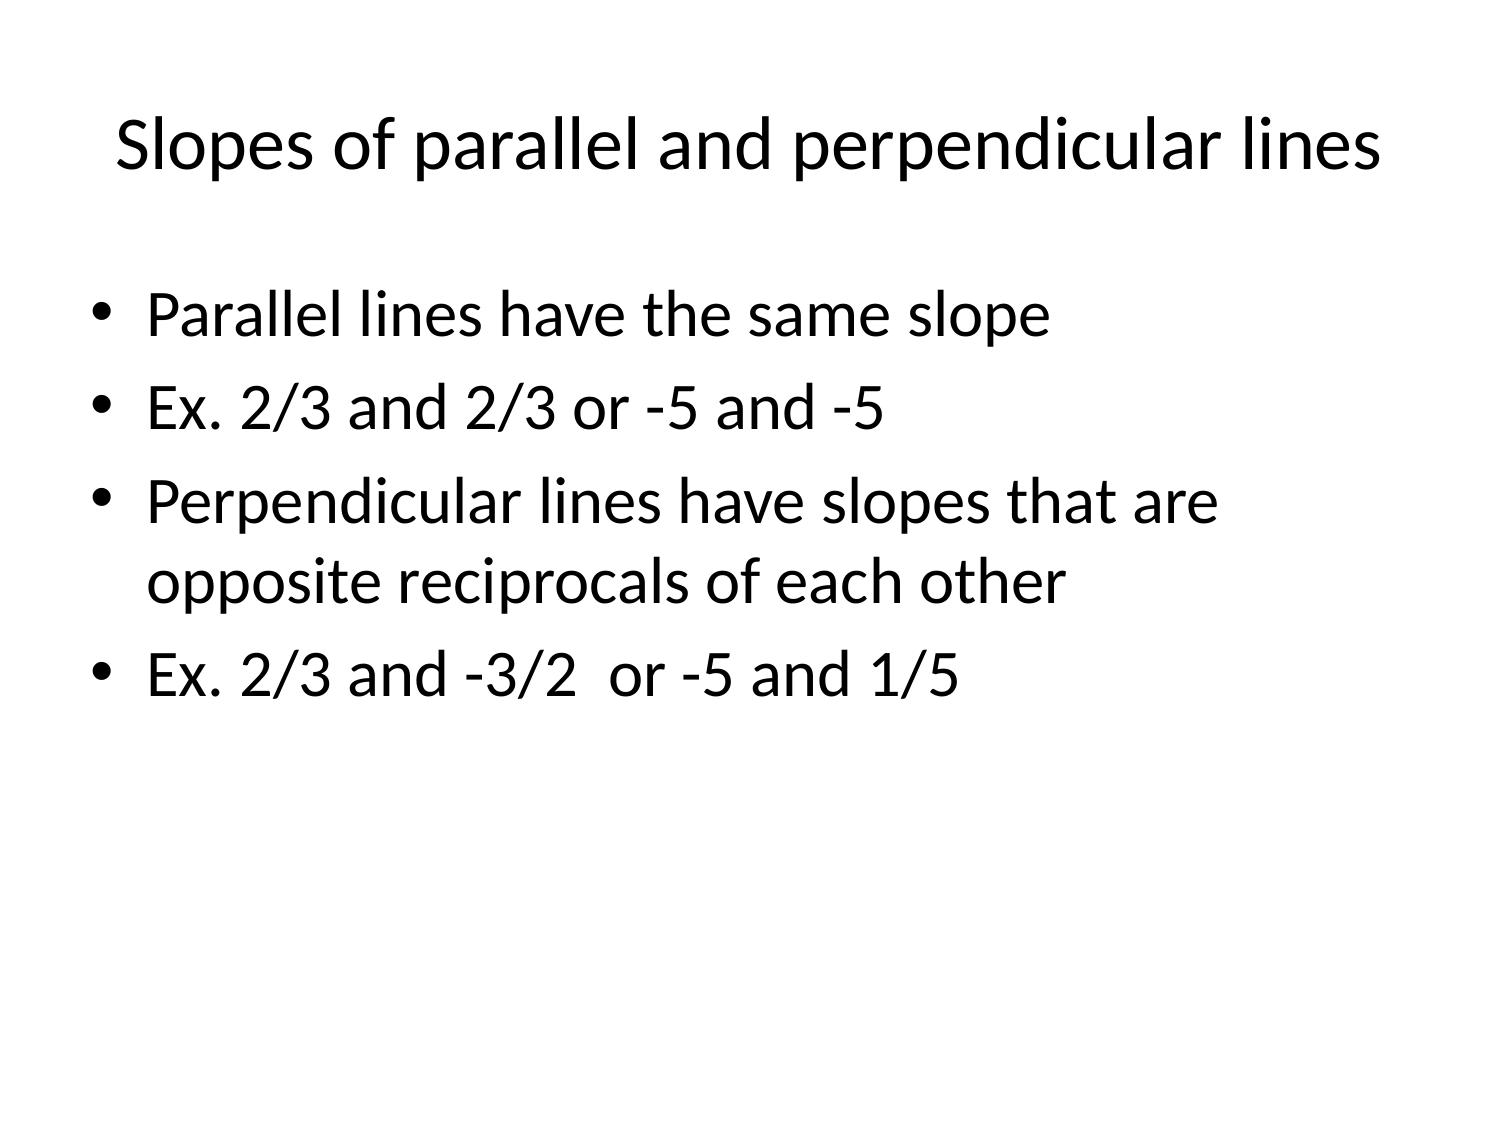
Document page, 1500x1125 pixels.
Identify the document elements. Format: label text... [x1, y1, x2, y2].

title Slopes of parallel and perpendicular lines [75, 45, 1425, 233]
list Parallel lines have the same slope Ex. 2/3 and 2/3 or -5 and -5 Perpendicular lines have slopes that are opposite reciprocals of each other Ex. 2/3 and -3/2 or -5 and 1/5 [75, 262, 1425, 1005]
